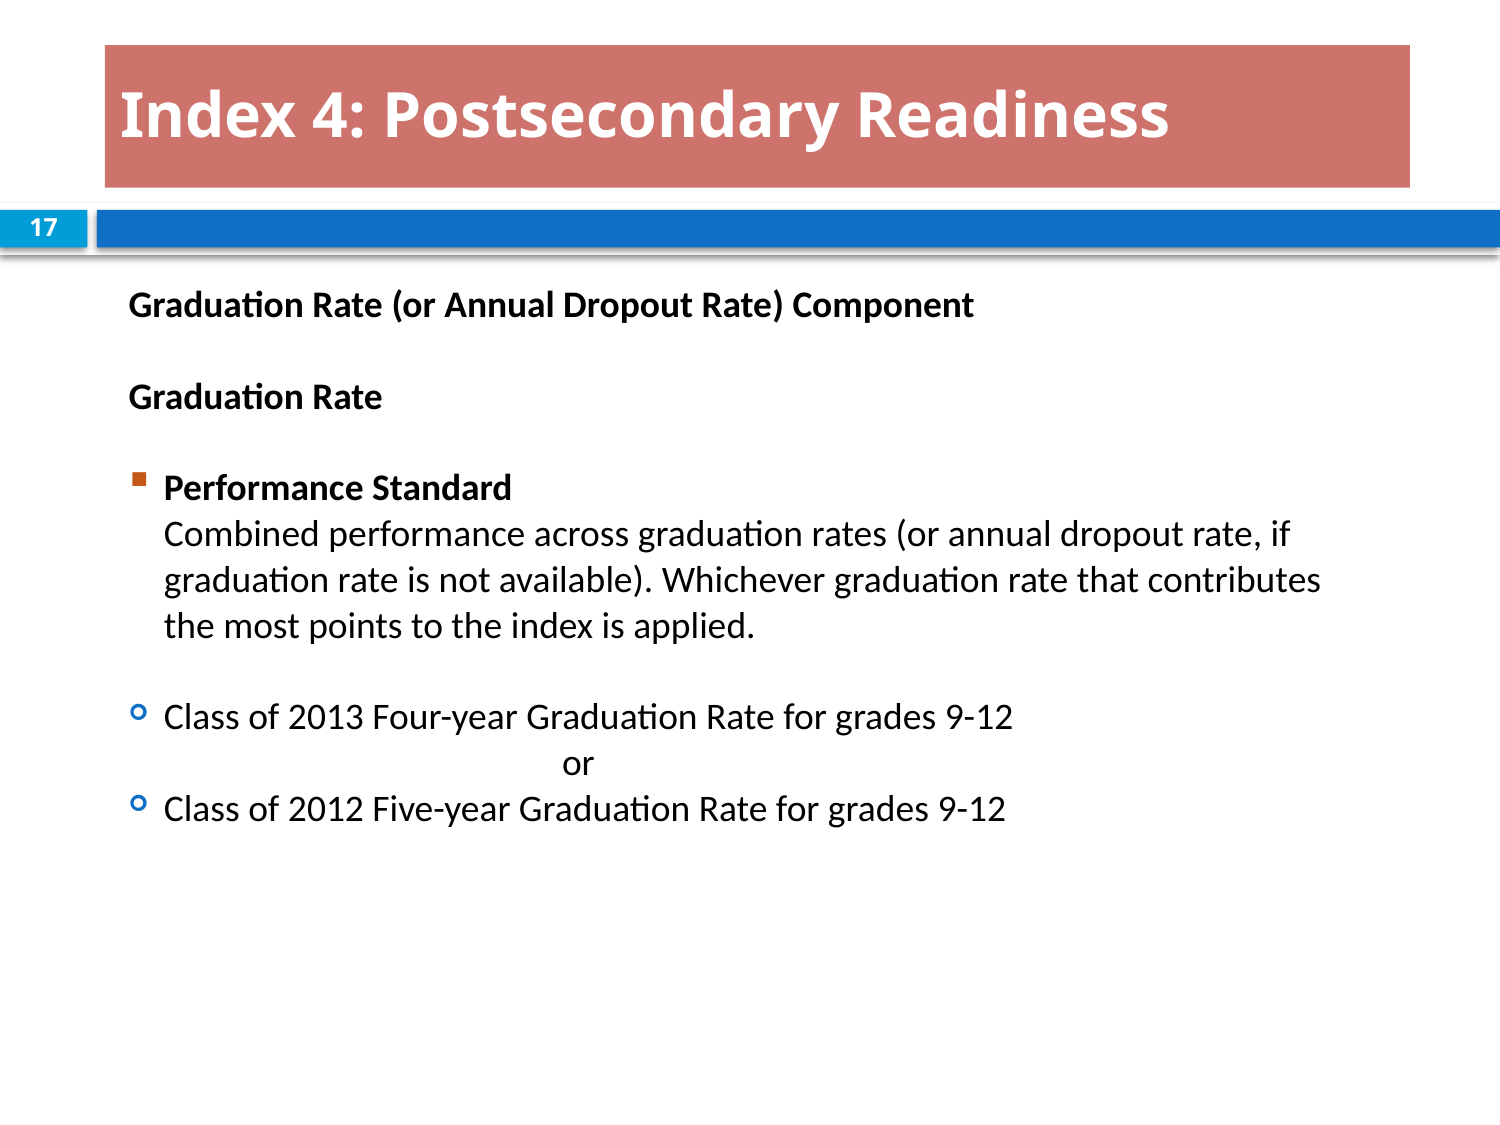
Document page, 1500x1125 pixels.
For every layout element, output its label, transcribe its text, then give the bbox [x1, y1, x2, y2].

title Index 4: Postsecondary Readiness [104, 44, 1411, 189]
text_box Graduation Rate (or Annual Dropout Rate) Component Graduation Rate Performance Standard Combined performance across graduation rates (or annual dropout rate, if graduation rate is not available). Whichever graduation rate that contributes the most points to the index is applied. Class of 2013 Four-year Graduation Rate for grades 9-12 or Class of 2012 Five-year Graduation Rate for grades 9-12 [113, 271, 1411, 883]
slide_number 17 [0, 208, 88, 249]
